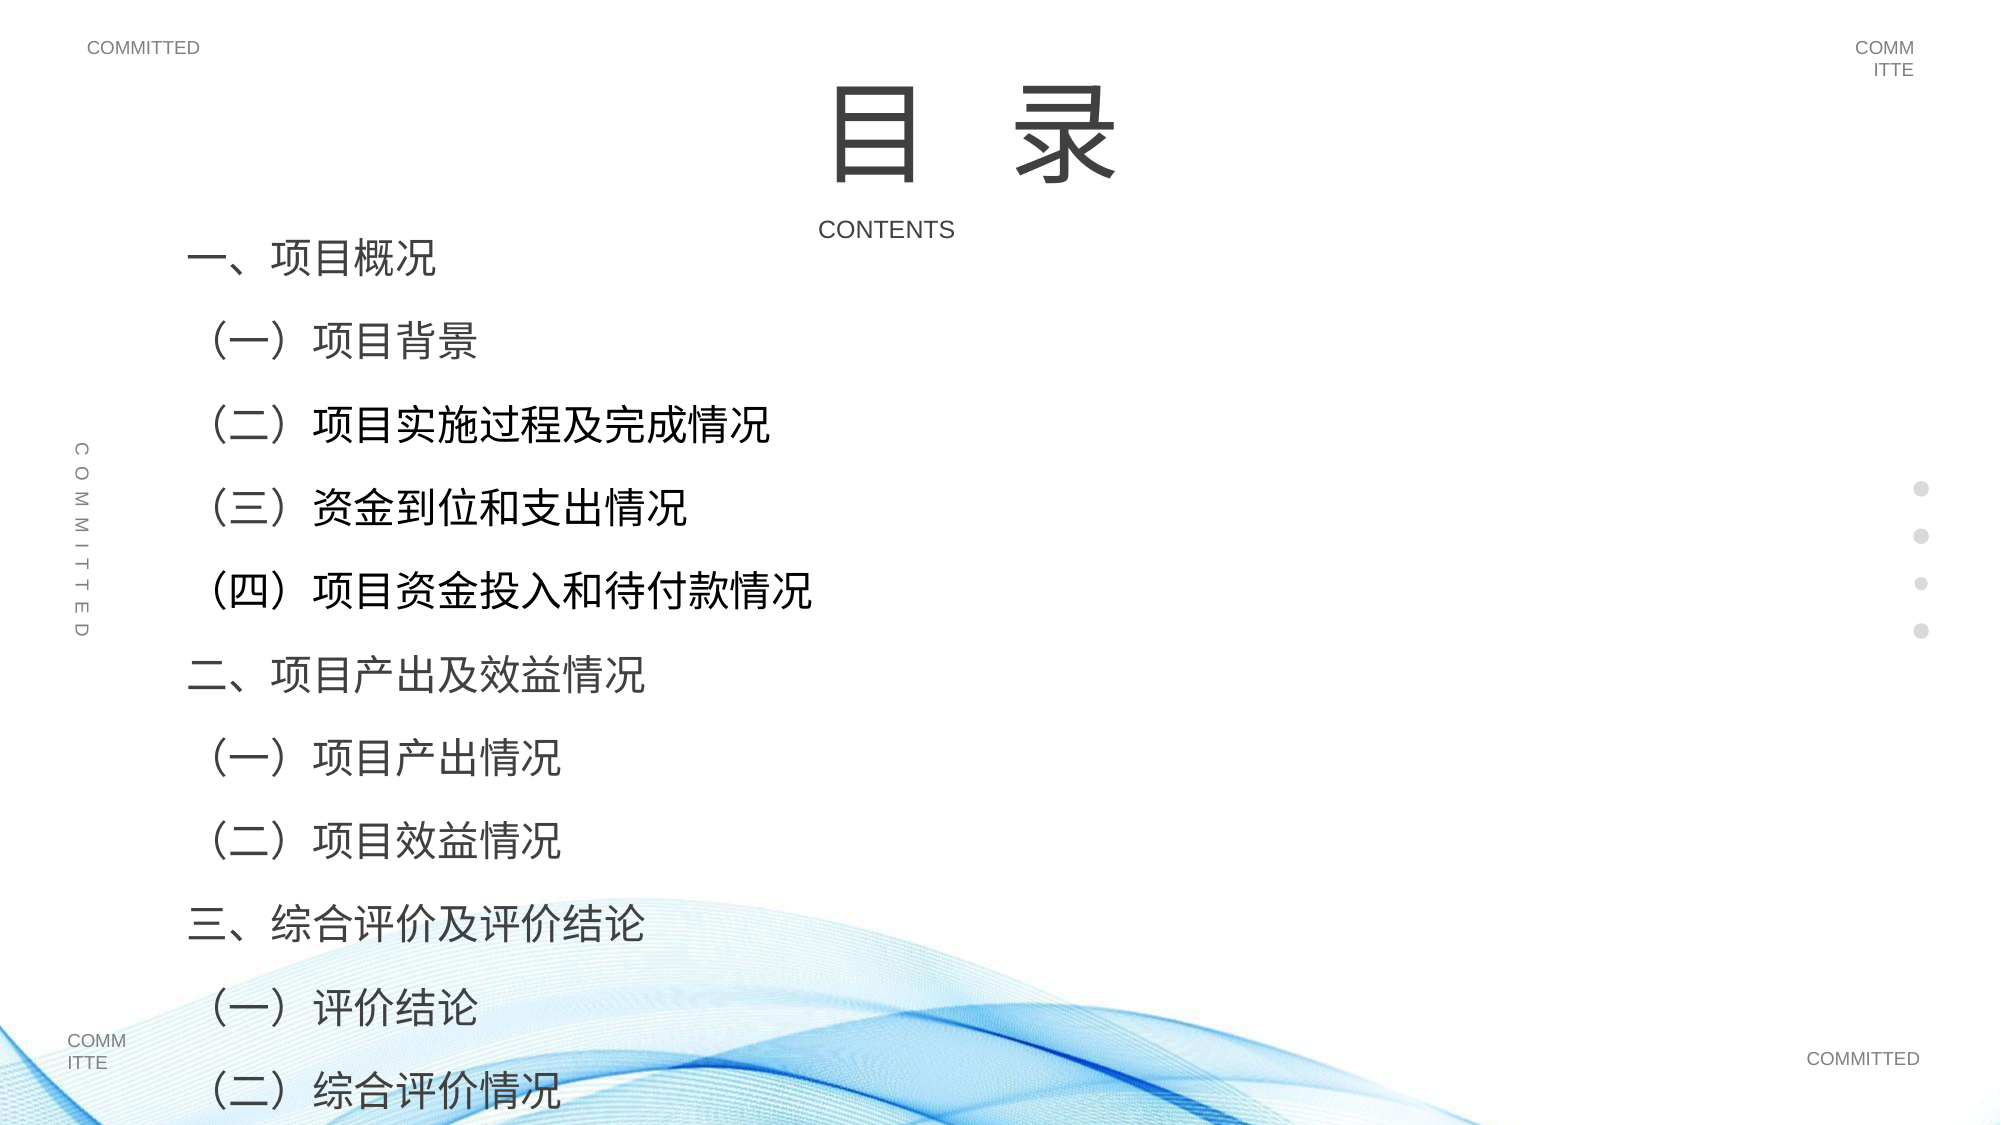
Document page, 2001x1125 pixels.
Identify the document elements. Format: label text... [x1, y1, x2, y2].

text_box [171, 191, 1581, 1125]
text_box COMM ITTE [1639, 28, 1929, 88]
text_box C O M M I T T E D [48, 427, 102, 560]
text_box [1913, 480, 1929, 639]
text_box 目 录 [749, 54, 1192, 191]
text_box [1581, 560, 2000, 1125]
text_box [0, 560, 171, 1125]
text_box COMMITTED [72, 28, 362, 66]
